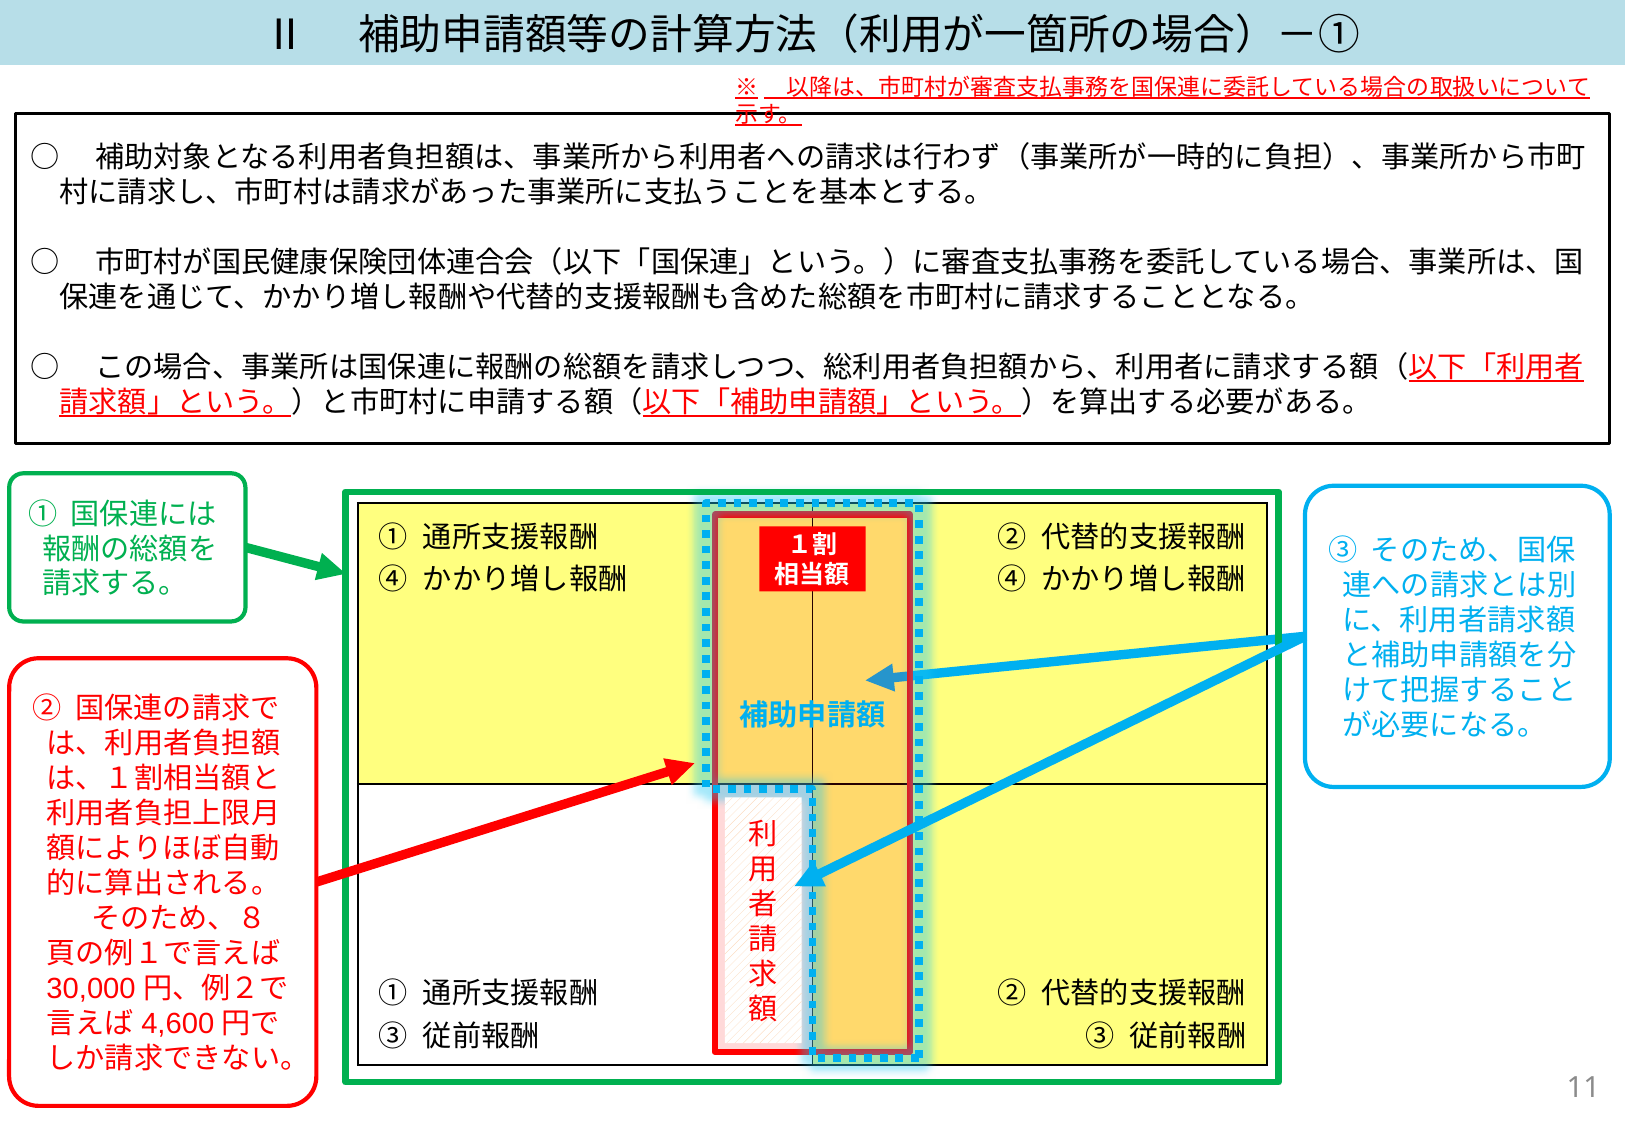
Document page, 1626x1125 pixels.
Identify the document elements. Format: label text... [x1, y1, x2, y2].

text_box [316, 763, 695, 883]
text_box Ⅱ 補助申請額等の計算方法（利用が一箇所の場合）－① [0, 0, 1625, 67]
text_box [794, 635, 1306, 887]
text_box ① 国保連には報酬の総額を請求する。 [7, 471, 248, 624]
text_box ○ 補助対象となる利用者負担額は、事業所から利用者への請求は行わず（事業所が一時的に負担）、事業所から市町村に請求し、市町村は請求があった事業所に支払うことを基本とする。 ○ 市町村が国民健康保険団体連合会（以下「国保連」という。）に審査支払事務を委託している場合、事業所は、国保連を通じて、かかり増し報酬や代替的支援報酬も含めた総額を市町村に請求することとなる。 ○ この場合、事業所は国保連に報酬の総額を請求しつつ、総利用者負担額から、利用者に請求する額（以下「利用者請求額」という。）と市町村に申請する額（以下「補助申請額」という。）を算出する必要がある。 [13, 111, 1612, 445]
slide_number 10 [1235, 1058, 1616, 1119]
text_box ② 国保連の請求では、利用者負担額は、１割相当額と利用者負担上限月額によりほぼ自動的に算出される。 そのため、８頁の例１で言えば30,000円、例２で言えば4,600円でしか請求できない。 [6, 656, 319, 1108]
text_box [245, 547, 346, 574]
text_box [343, 490, 1281, 1084]
text_box ③ そのため、国保連への請求とは別に、利用者請求額と補助申請額を分けて把握することが必要になる。 [1302, 483, 1612, 790]
text_box ※ 以降は、市町村が審査支払事務を国保連に委託している場合の取扱いについて示す。 [720, 64, 1625, 135]
